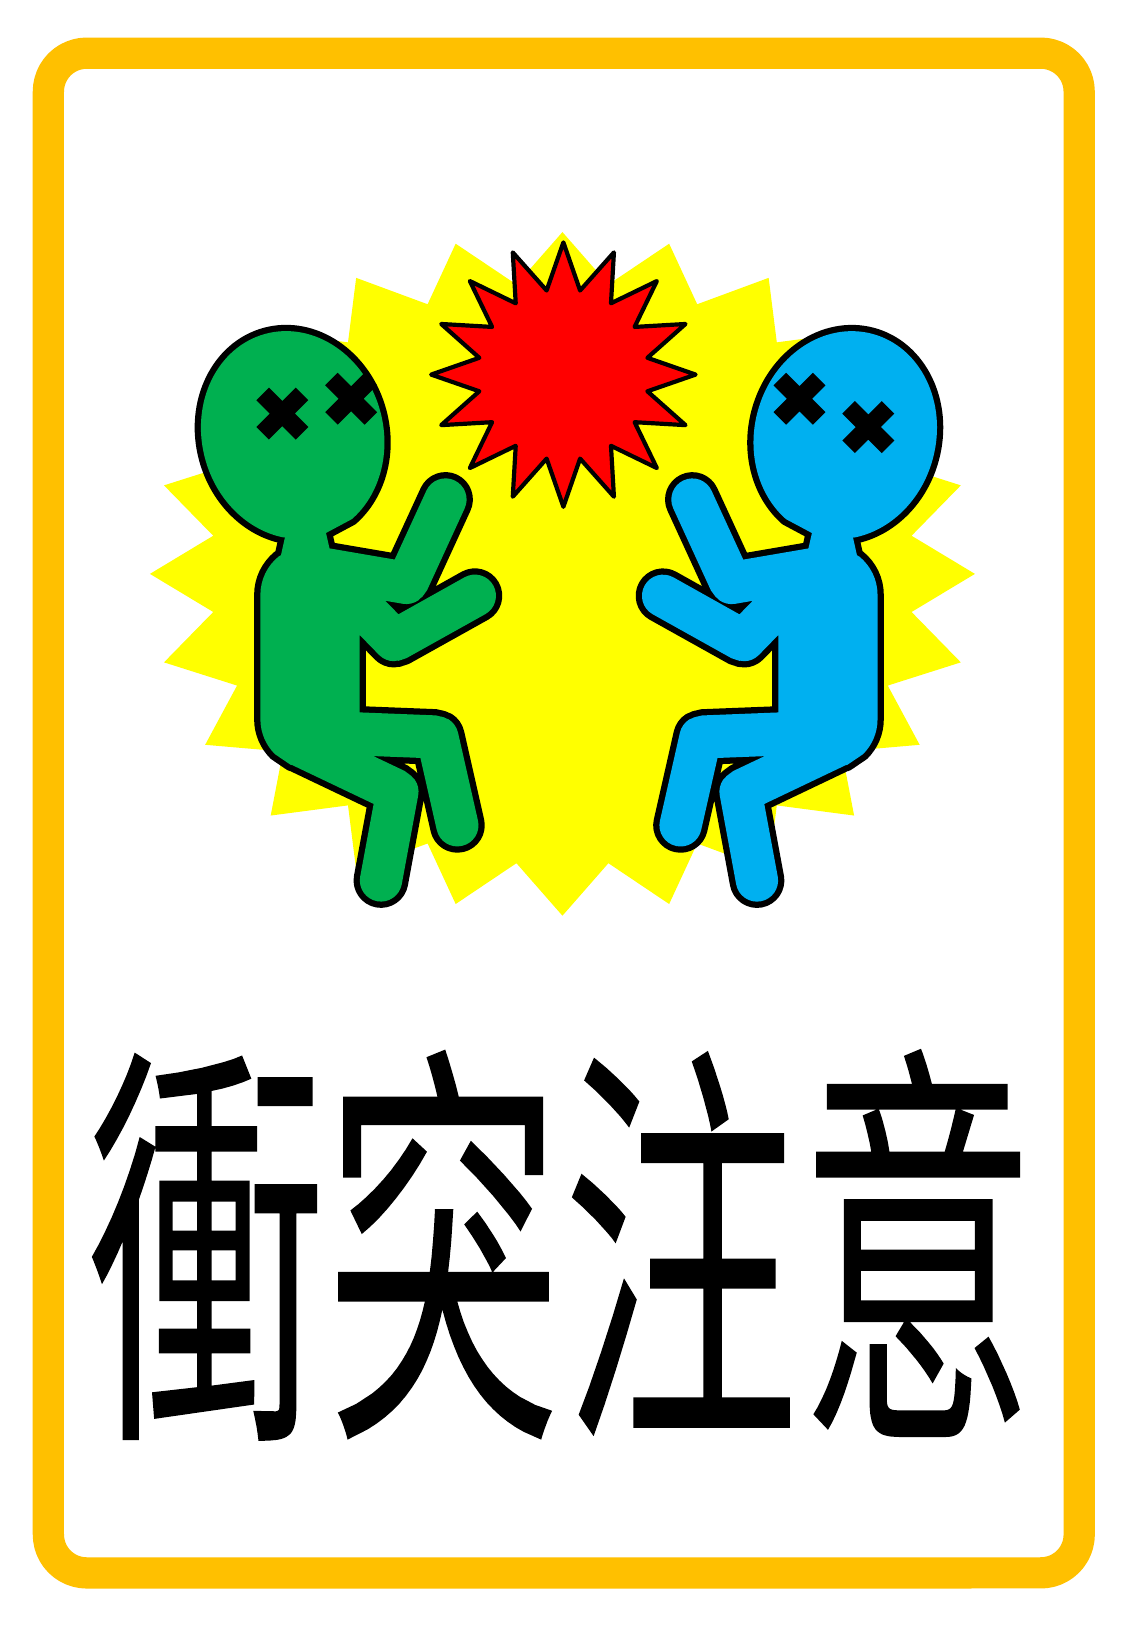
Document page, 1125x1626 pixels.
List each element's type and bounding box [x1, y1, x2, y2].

text_box [46, 51, 1082, 1576]
text_box [149, 231, 976, 916]
